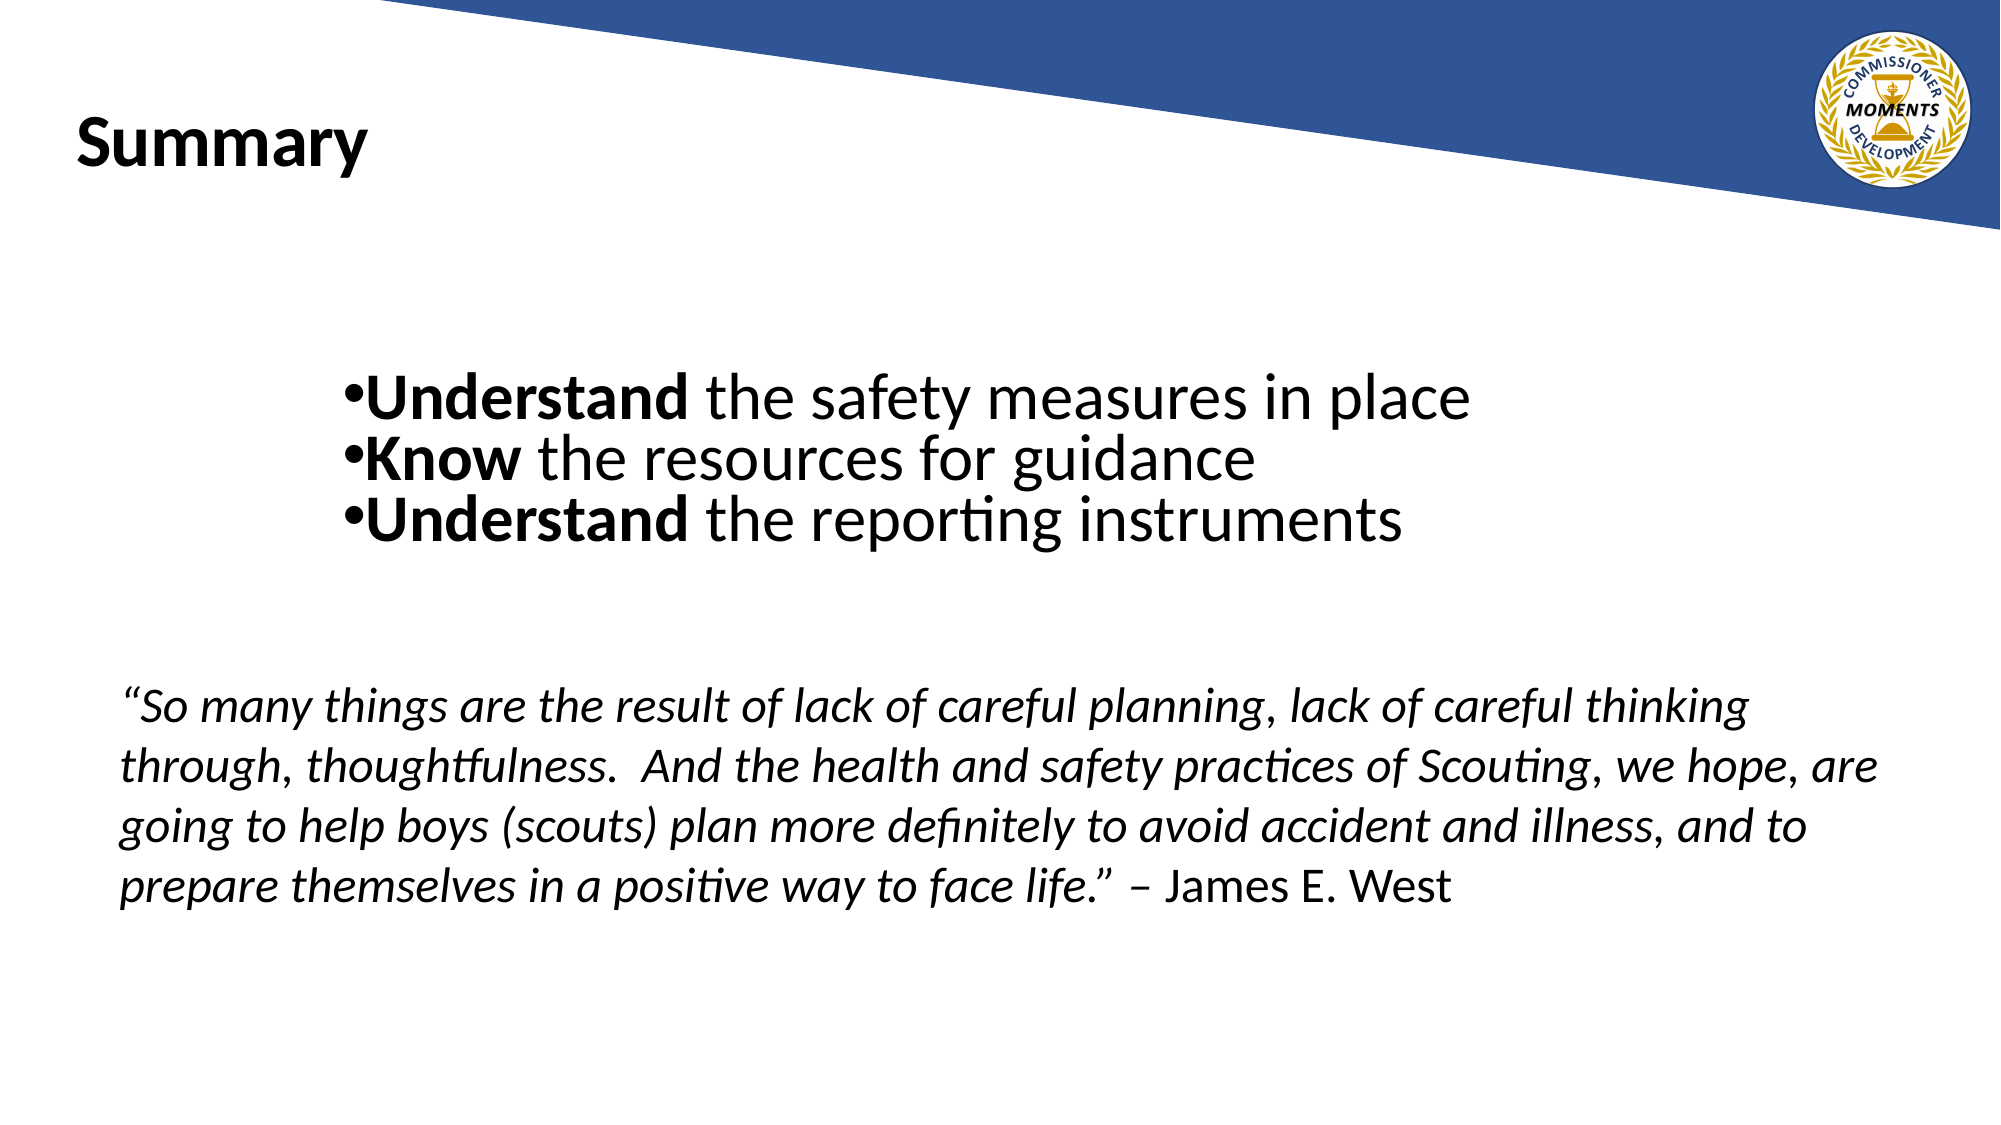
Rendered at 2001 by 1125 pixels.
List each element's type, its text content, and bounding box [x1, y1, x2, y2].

picture [1813, 30, 1972, 189]
text_box Understand the safety measures in place​ Know the resources for guidance​ Understand the reporting instruments [327, 364, 1673, 562]
text_box “So many things are the result of lack of careful planning, lack of careful thinking through, thoughtfulness. And the health and safety practices of Scouting, we hope, are going to help boys (scouts) plan more definitely to avoid accident and illness, and to prepare themselves in a positive way to face life.” – James E. West [104, 664, 1896, 920]
title Summary [61, 74, 1286, 210]
